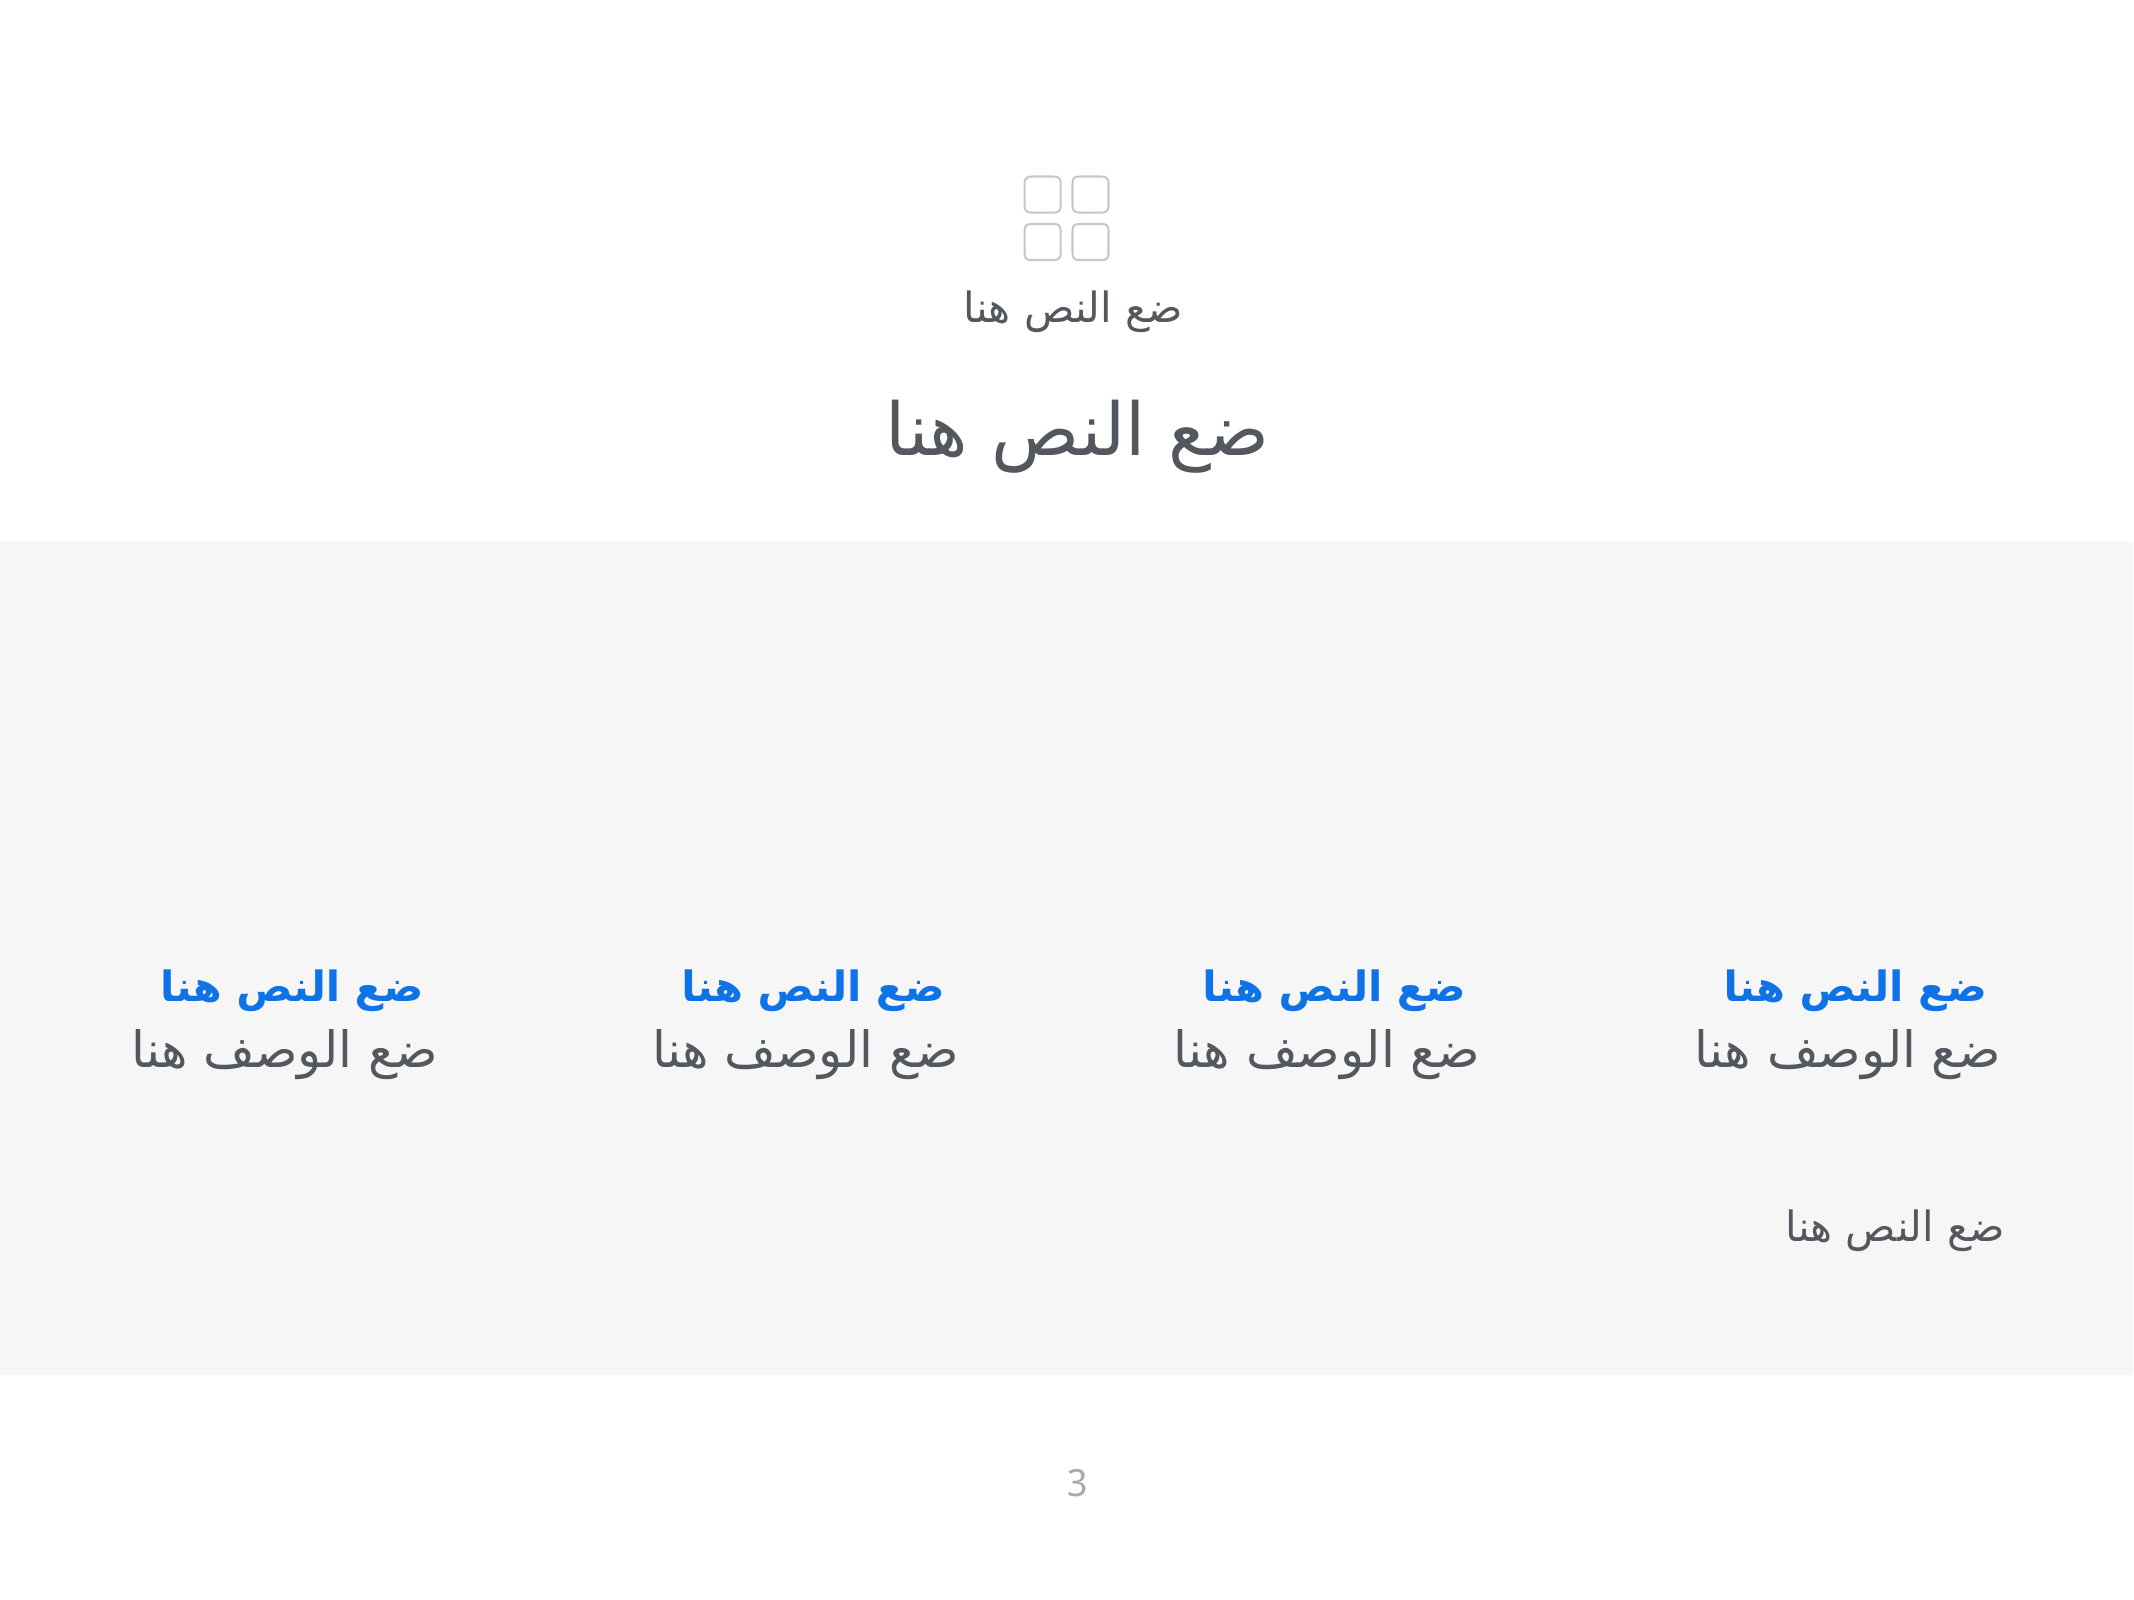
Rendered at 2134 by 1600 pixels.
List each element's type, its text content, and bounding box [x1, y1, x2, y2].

list ضع الوصف هنا [1170, 1016, 1484, 1162]
list ضع الوصف هنا [127, 1016, 442, 1162]
list ضع الوصف هنا [648, 1016, 963, 1162]
list ضع النص هنا [127, 1198, 2006, 1326]
list ضع النص هنا [1691, 958, 2005, 1012]
list ضع الوصف هنا [1691, 1016, 2005, 1162]
slide_number 3 [1045, 1458, 1110, 1506]
list ضع النص هنا [648, 958, 963, 1012]
list ضع النص هنا [127, 958, 442, 1012]
title ضع النص هنا [127, 373, 2005, 470]
list ضع النص هنا [1170, 958, 1484, 1012]
list ضع النص هنا [800, 279, 1333, 333]
